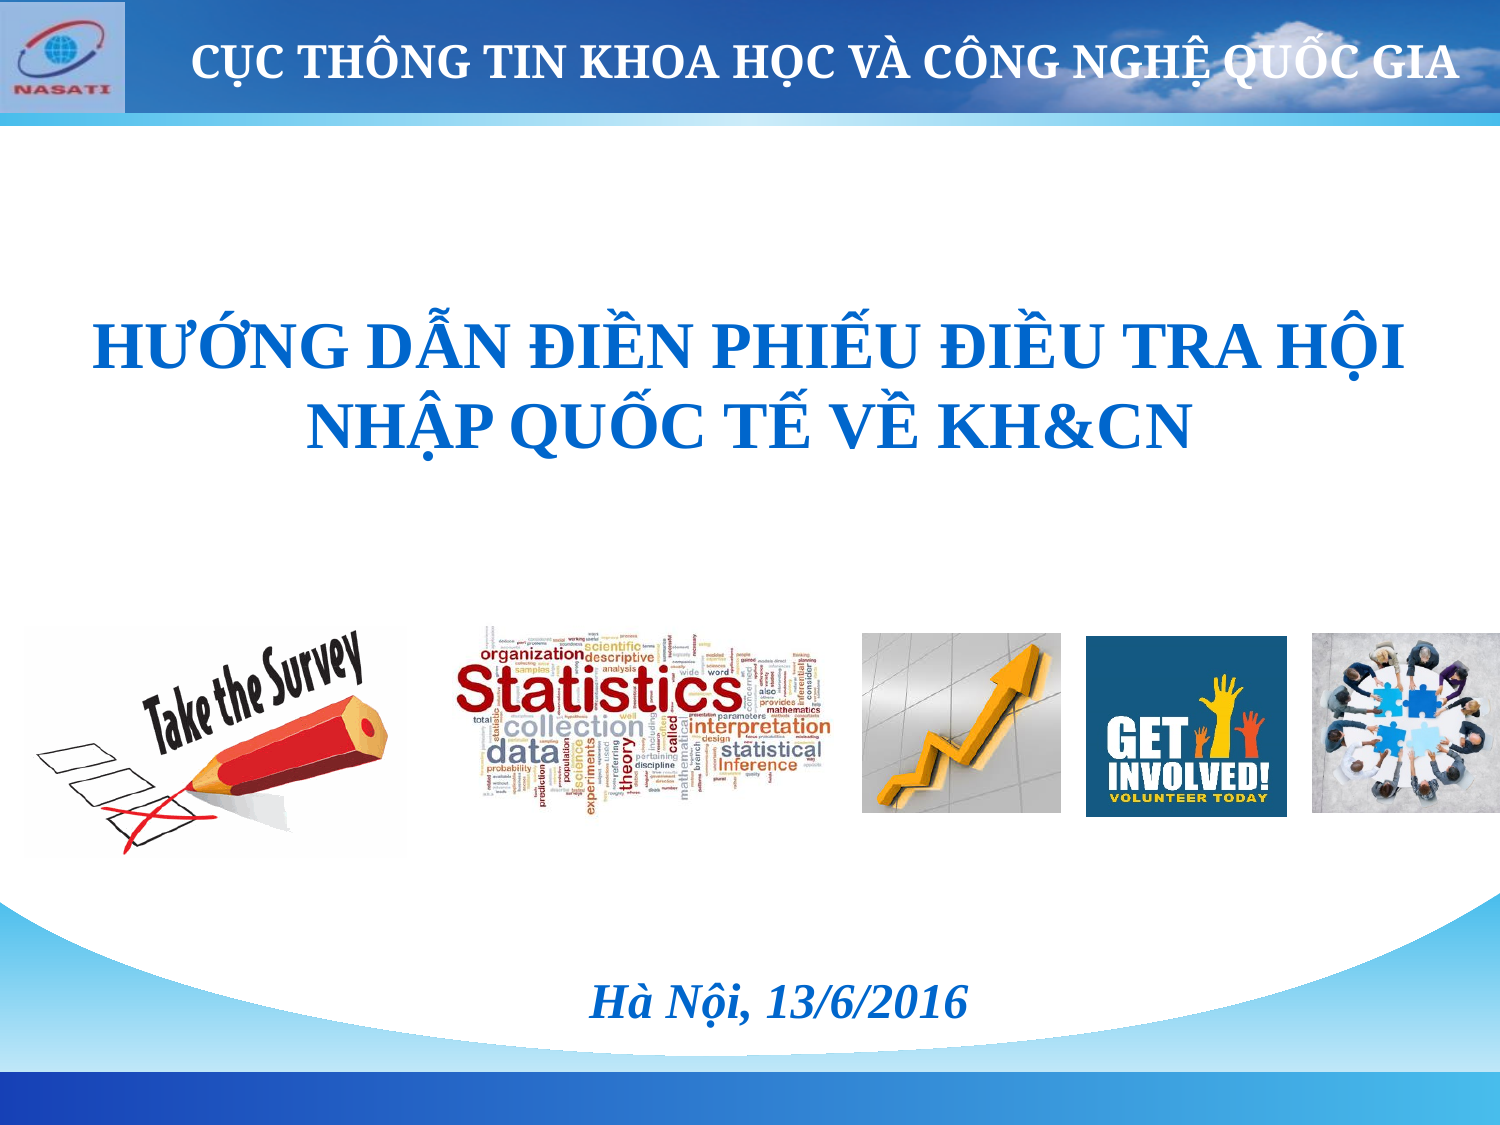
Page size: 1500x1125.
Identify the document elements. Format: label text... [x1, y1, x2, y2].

picture [0, 0, 1500, 114]
picture [1086, 636, 1287, 817]
text_box Hà Nội, 13/6/2016 [253, 960, 1304, 1059]
picture [452, 612, 834, 828]
title HƯỚNG DẪN ĐIỀN PHIẾU ĐIỀU TRA HỘI NHẬP QUỐC TẾ VỀ KH&CN [70, 181, 1430, 583]
picture [24, 626, 407, 858]
picture [1312, 633, 1500, 813]
text_box CỤC THÔNG TIN KHOA HỌC VÀ CÔNG NGHỆ QUỐC GIA [150, 24, 1500, 95]
picture [862, 633, 1061, 813]
